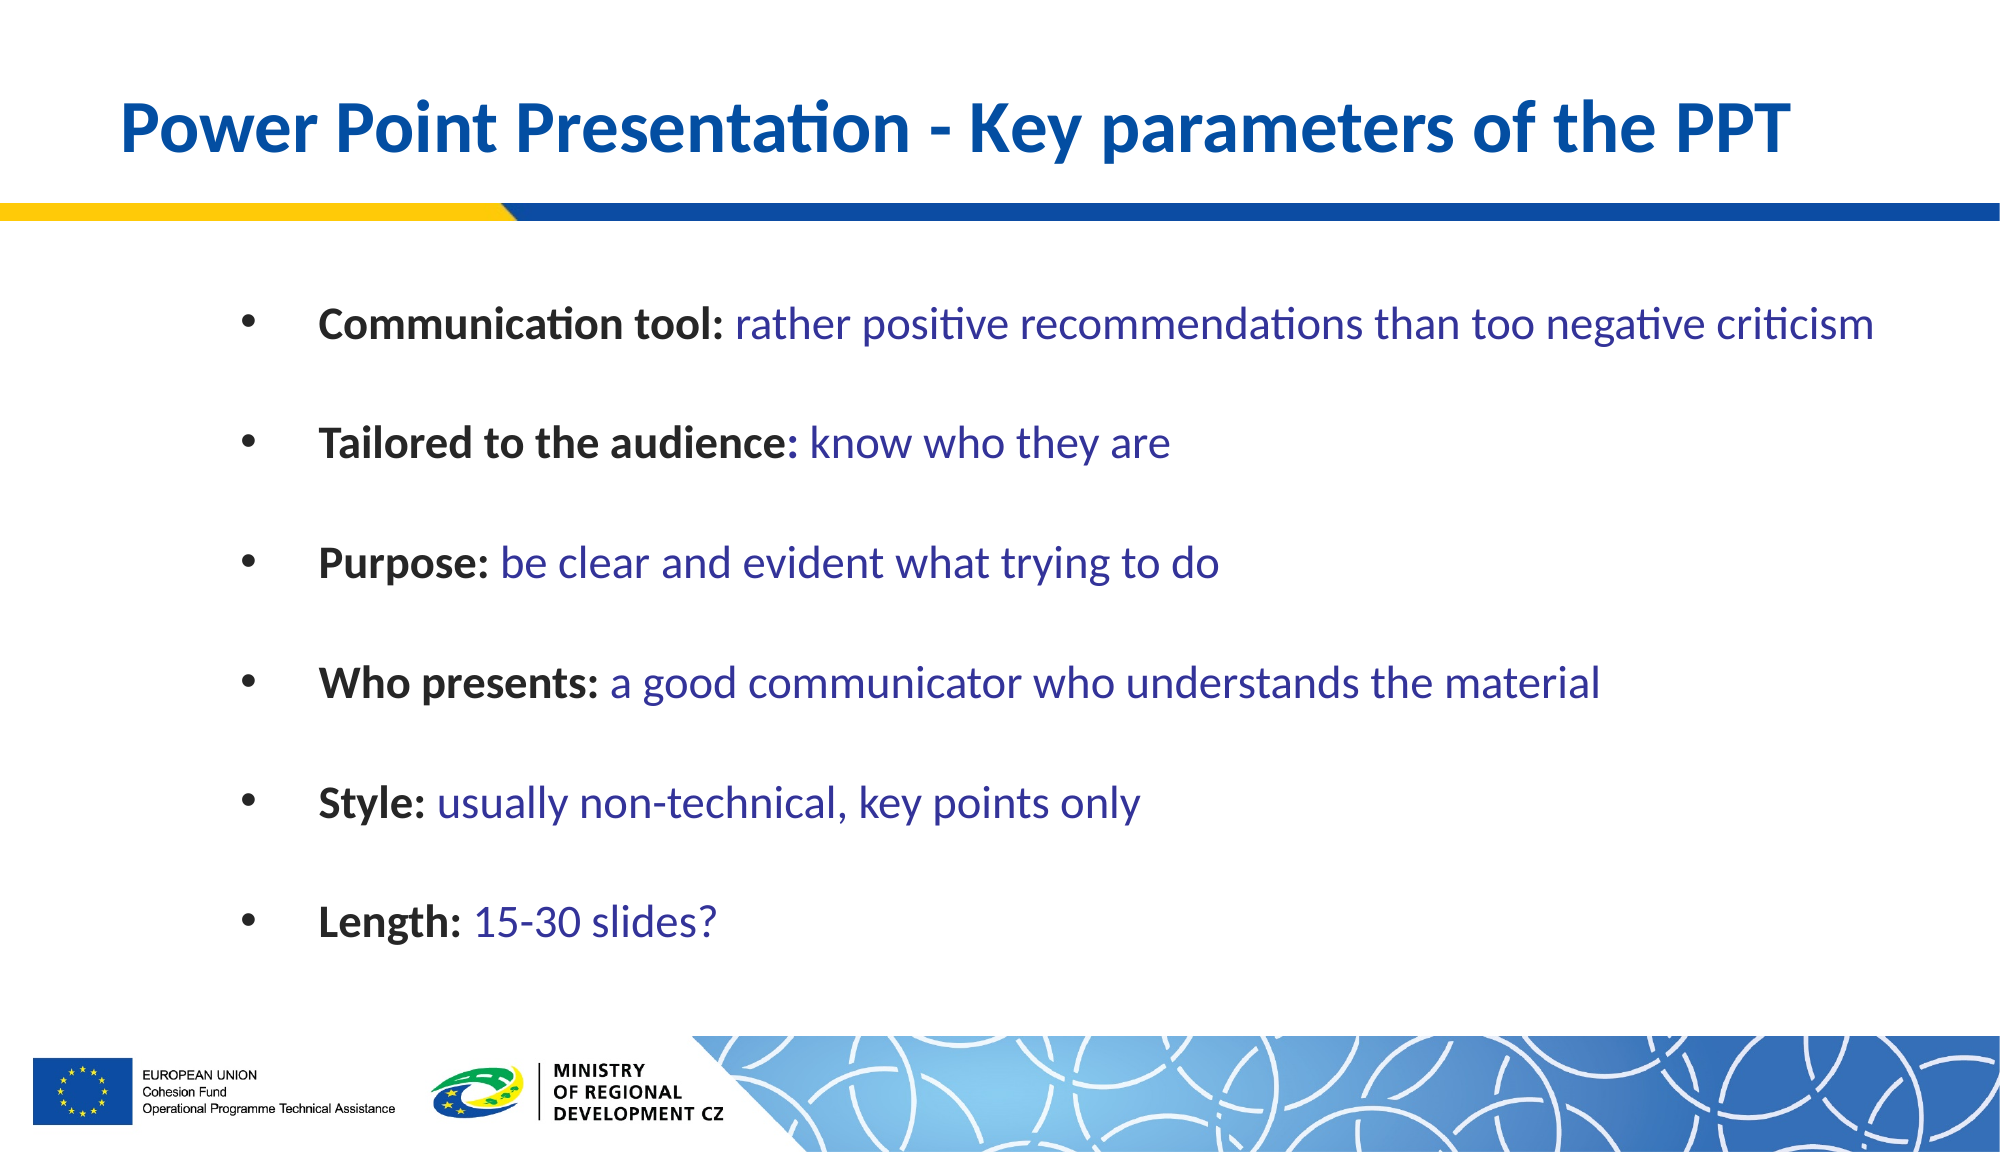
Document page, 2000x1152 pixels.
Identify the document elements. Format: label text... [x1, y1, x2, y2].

picture [0, 203, 2000, 221]
picture [0, 1036, 2000, 1152]
list Communication tool: rather positive recommendations than too negative criticism Tailored to the audience: know who they are Purpose: be clear and evident what trying to do Who presents: a good communicator who understands the material Style: usually non-technical, key points only Length: 15-30 slides? [220, 268, 1900, 1029]
title Power Point Presentation - Key parameters of the PPT [99, 46, 1900, 198]
